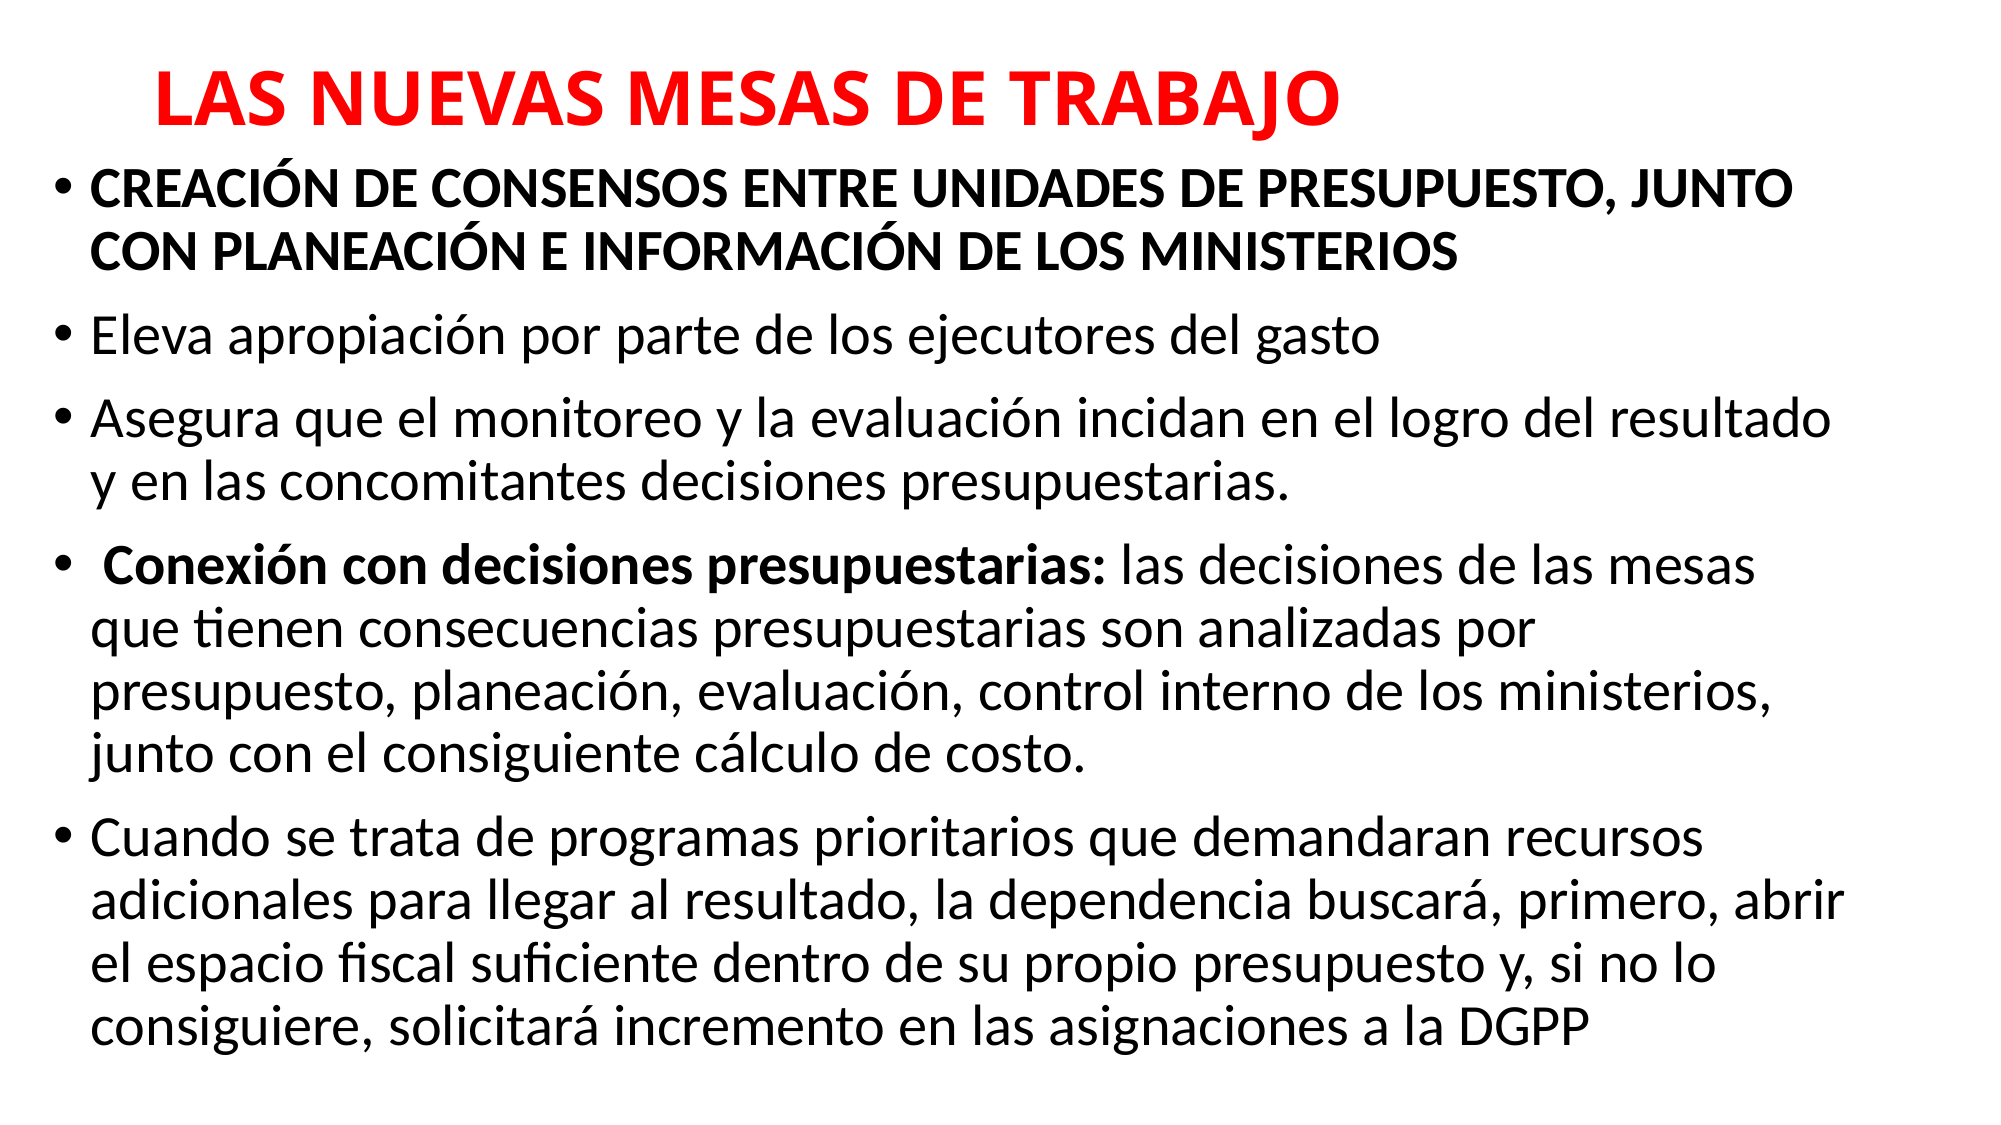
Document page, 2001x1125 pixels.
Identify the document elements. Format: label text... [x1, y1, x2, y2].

list CREACIÓN DE CONSENSOS ENTRE UNIDADES DE PRESUPUESTO, JUNTO CON PLANEACIÓN E INFORMACIÓN DE LOS MINISTERIOS Eleva apropiación por parte de los ejecutores del gasto Asegura que el monitoreo y la evaluación incidan en el logro del resultado y en las concomitantes decisiones presupuestarias. Conexión con decisiones presupuestarias: las decisiones de las mesas que tienen consecuencias presupuestarias son analizadas por presupuesto, planeación, evaluación, control interno de los ministerios, junto con el consiguiente cálculo de costo. Cuando se trata de programas prioritarios que demandaran recursos adicionales para llegar al resultado, la dependencia buscará, primero, abrir el espacio fiscal suficiente dentro de su propio presupuesto y, si no lo consiguiere, solicitará incremento en las asignaciones a la DGPP [38, 149, 1863, 1095]
title LAS NUEVAS MESAS DE TRABAJO [137, 52, 1863, 149]
